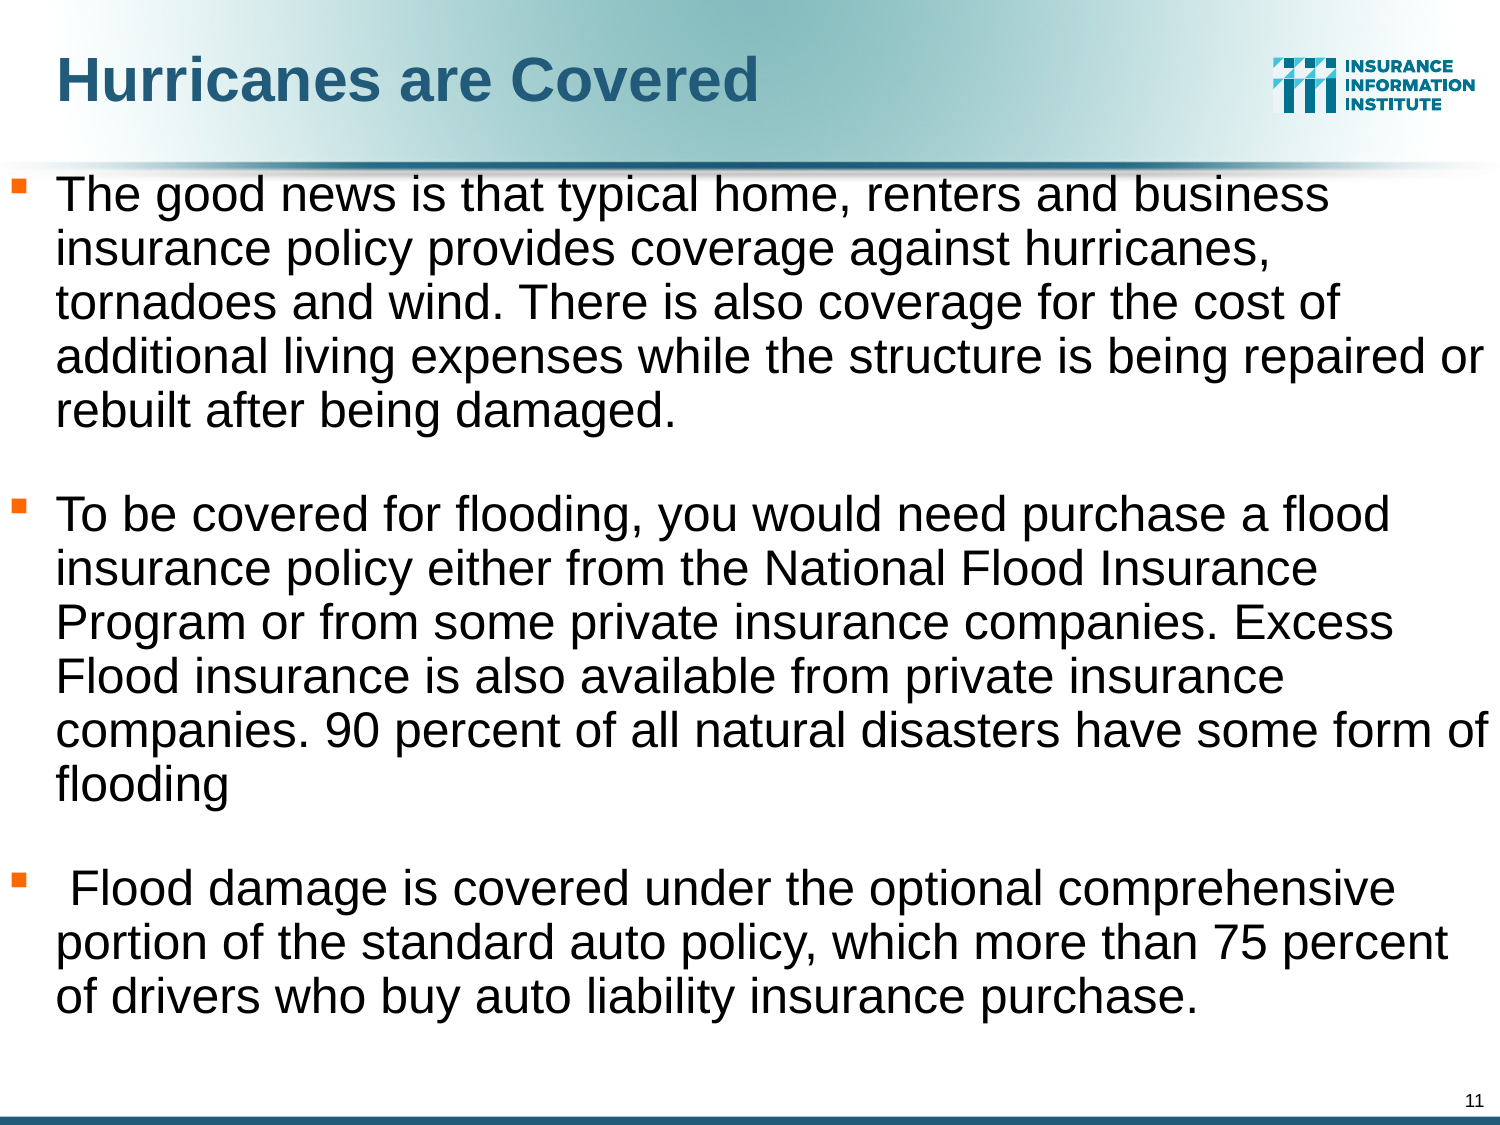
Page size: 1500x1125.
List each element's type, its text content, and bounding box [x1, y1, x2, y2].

list The good news is that typical home, renters and business insurance policy provides coverage against hurricanes, tornadoes and wind. There is also coverage for the cost of additional living expenses while the structure is being repaired or rebuilt after being damaged. To be covered for flooding, you would need purchase a flood insurance policy either from the National Flood Insurance Program or from some private insurance companies. Excess Flood insurance is also available from private insurance companies. 90 percent of all natural disasters have some form of flooding Flood damage is covered under the optional comprehensive portion of the standard auto policy, which more than 75 percent of drivers who buy auto liability insurance purchase. [0, 160, 1500, 1125]
slide_number 11 [1410, 1091, 1485, 1112]
picture [0, 0, 1500, 160]
title Hurricanes are Covered [48, 14, 1264, 148]
